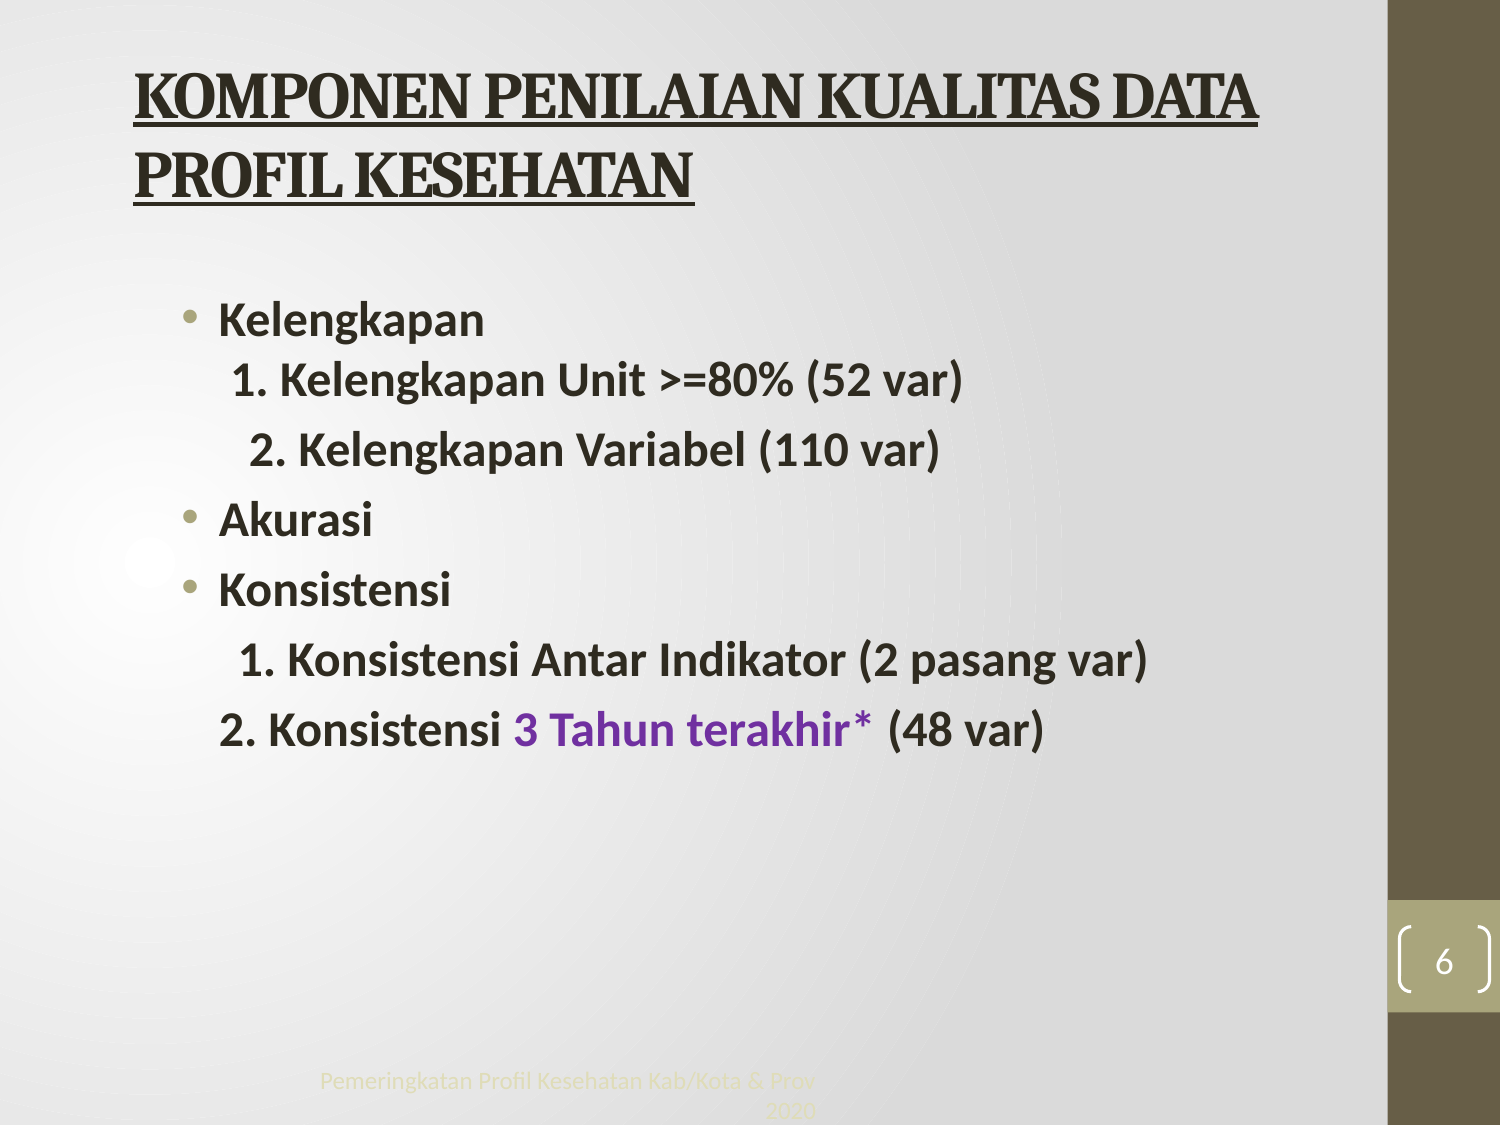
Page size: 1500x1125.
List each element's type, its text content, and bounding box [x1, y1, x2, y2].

footer Pemeringkatan Profil Kesehatan Kab/Kota & Prov 2020 [262, 1065, 832, 1125]
title KOMPONEN PENILAIAN KUALITAS DATA PROFIL KESEHATAN [118, 54, 1424, 209]
slide_number 6 [1397, 925, 1492, 994]
list Kelengkapan 1. Kelengkapan Unit >=80% (52 var) 2. Kelengkapan Variabel (110 var) Akurasi Konsistensi 1. Konsistensi Antar Indikator (2 pasang var) 2. Konsistensi 3 Tahun terakhir* (48 var) [147, 278, 1254, 974]
